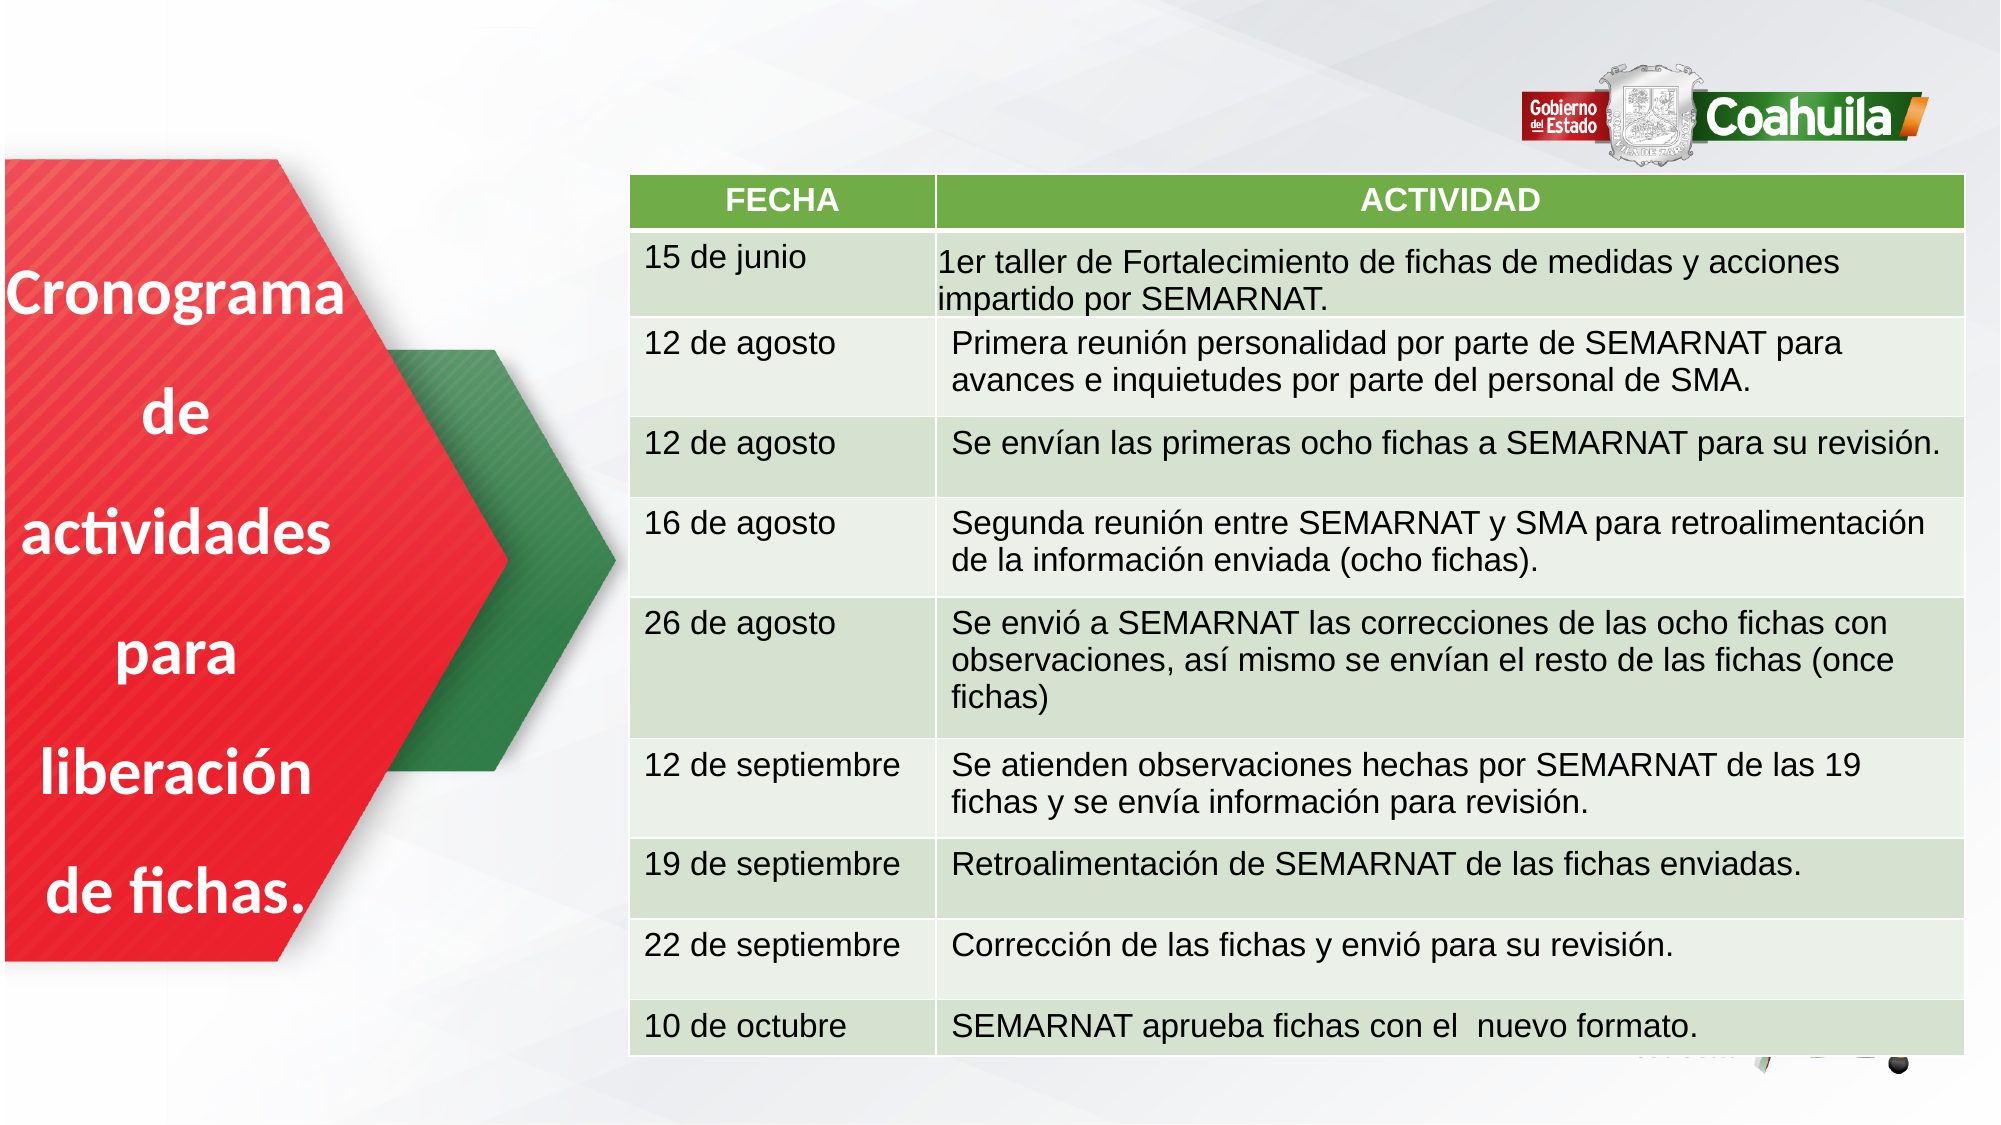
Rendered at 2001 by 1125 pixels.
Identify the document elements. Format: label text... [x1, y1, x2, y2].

text_box Cronograma de actividades para liberación de fichas. [0, 200, 5, 935]
picture [5, 0, 2000, 1125]
